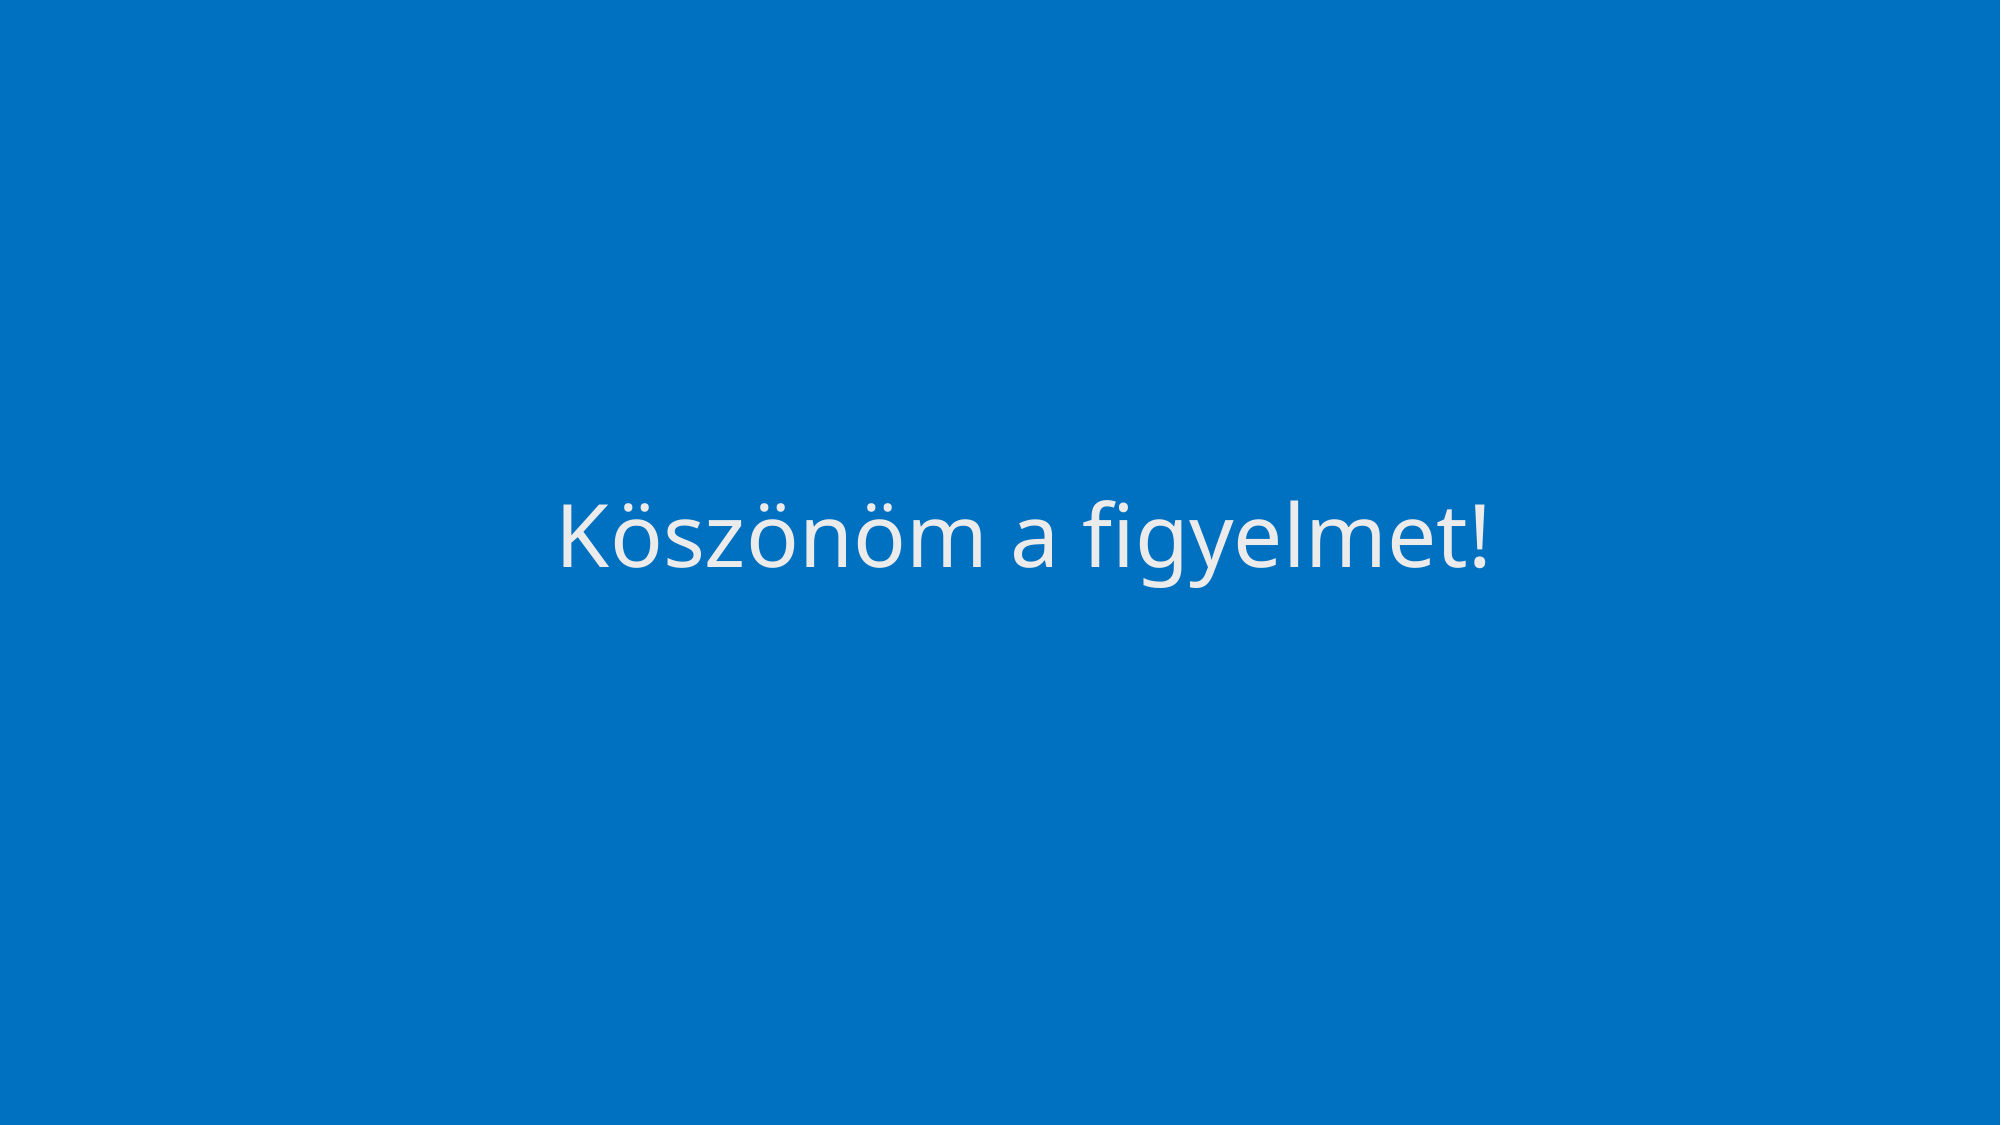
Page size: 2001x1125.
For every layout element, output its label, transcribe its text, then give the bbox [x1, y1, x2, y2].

title Köszönöm a figyelmet! [263, 472, 1807, 702]
